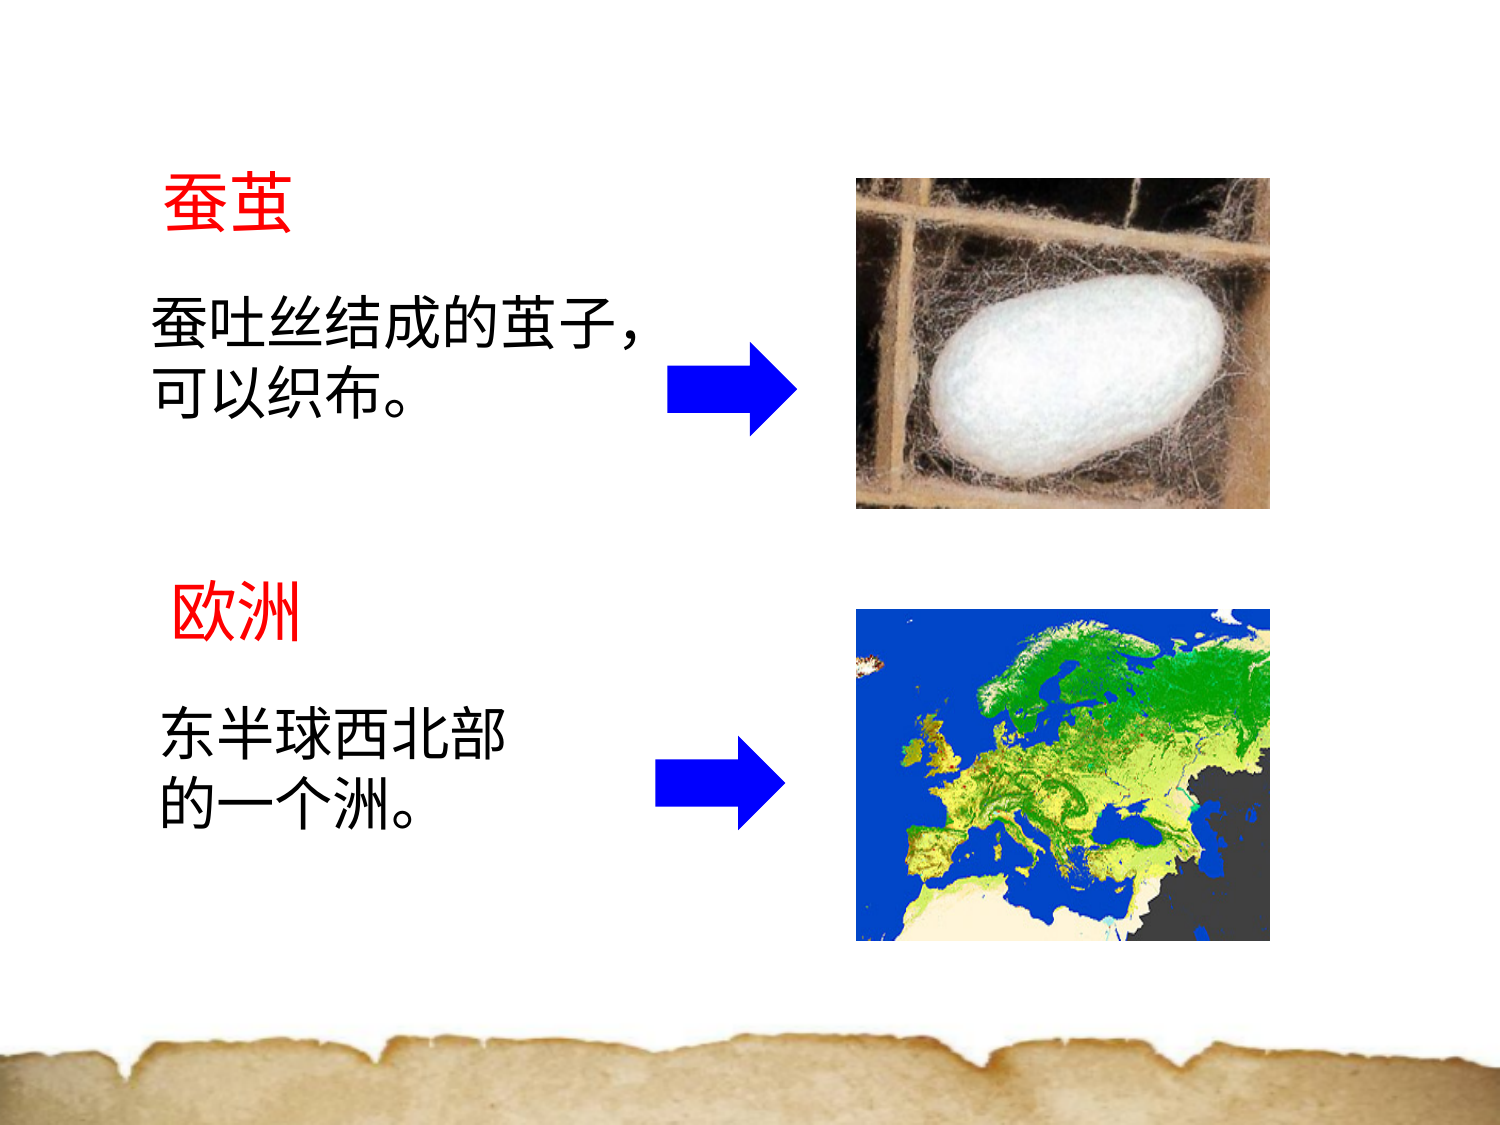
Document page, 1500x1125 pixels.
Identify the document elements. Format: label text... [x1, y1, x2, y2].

picture [0, 987, 1500, 1125]
text_box 蚕茧 [147, 152, 546, 248]
text_box 东半球西北部的一个洲。 [143, 689, 554, 845]
picture [856, 609, 1270, 941]
text_box [653, 733, 788, 833]
text_box 欧洲 [155, 562, 609, 658]
picture [856, 177, 1270, 510]
text_box [665, 339, 800, 439]
text_box 蚕吐丝结成的茧子， 可以织布。 [135, 278, 660, 434]
